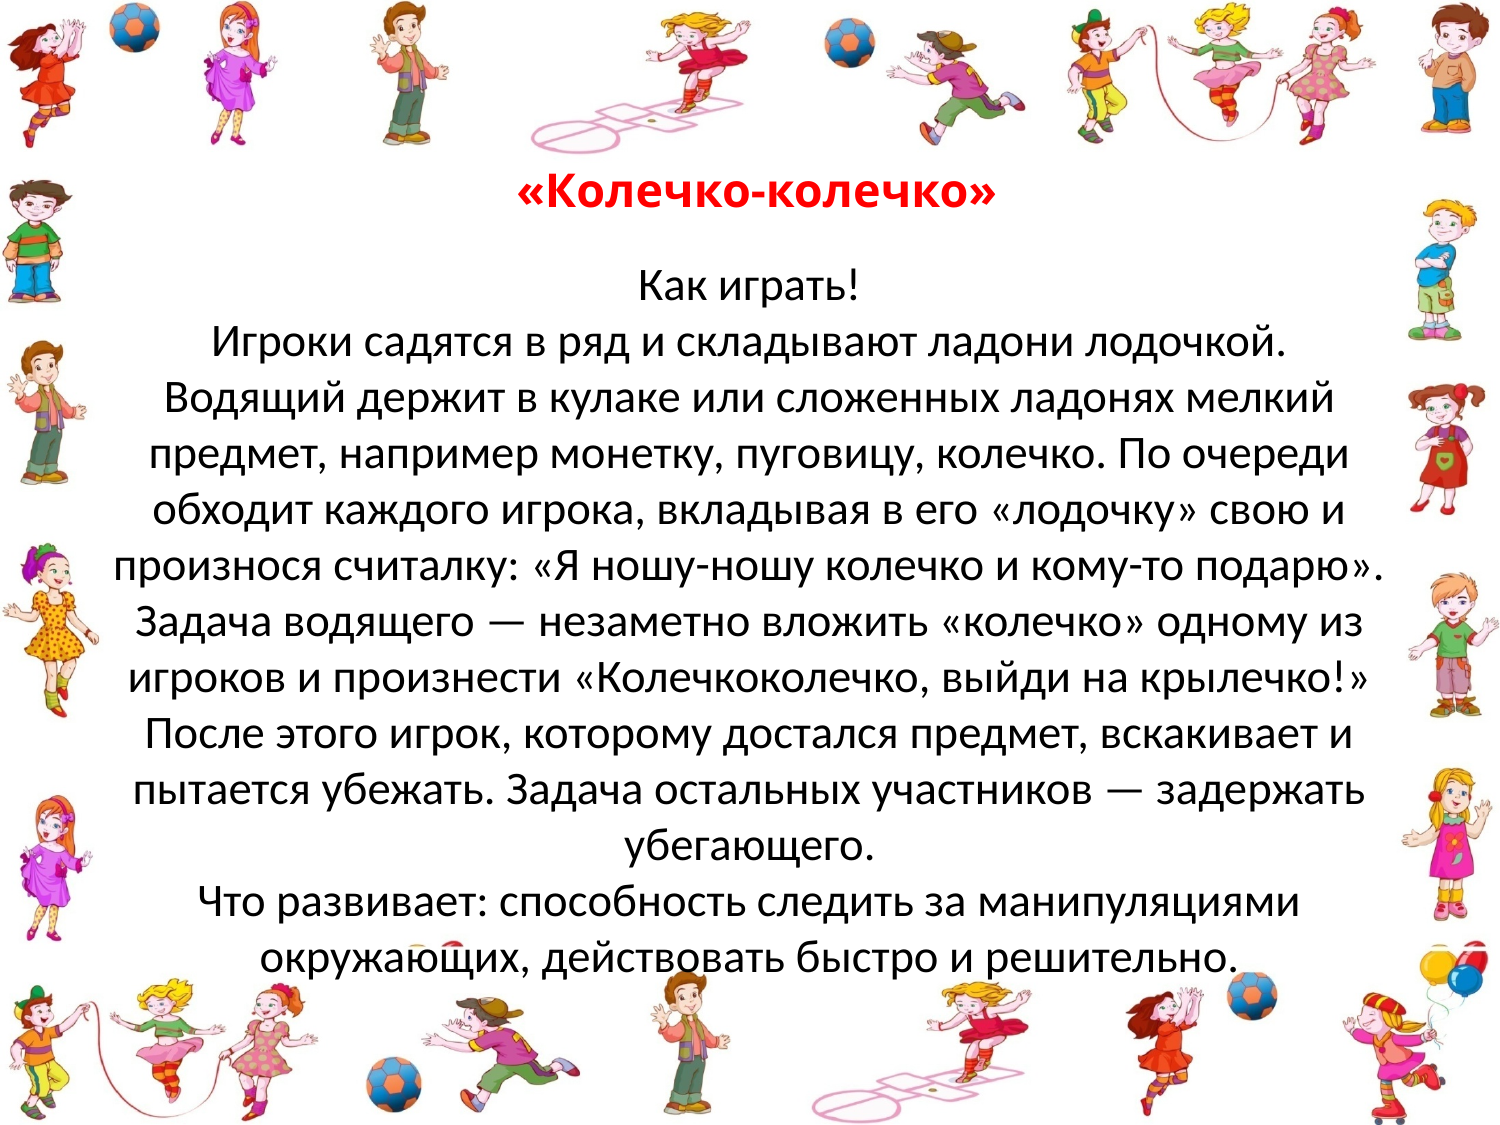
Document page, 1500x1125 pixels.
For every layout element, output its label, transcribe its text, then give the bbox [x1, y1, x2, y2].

list Как играть! Игроки садятся в ряд и складывают ладони лодочкой. Водящий держит в кулаке или сложенных ладонях мелкий предмет, например монетку, пуговицу, колечко. По очереди обходит каждого игрока, вкладывая в его «лодочку» свою и произнося считалку: «Я ношу-ношу колечко и кому-то подарю». Задача водящего — незаметно вложить «колечко» одному из игроков и произнести «Колечкоколечко, выйди на крылечко!» После этого игрок, которому достался предмет, вскакивает и пытается убежать. Задача остальных участников — задержать убегающего. Что развивает: способность следить за манипуляциями окружающих, действовать быстро и решительно. [75, 246, 1425, 1005]
title «Колечко-колечко» [82, 152, 1432, 225]
picture [0, 0, 1500, 1125]
